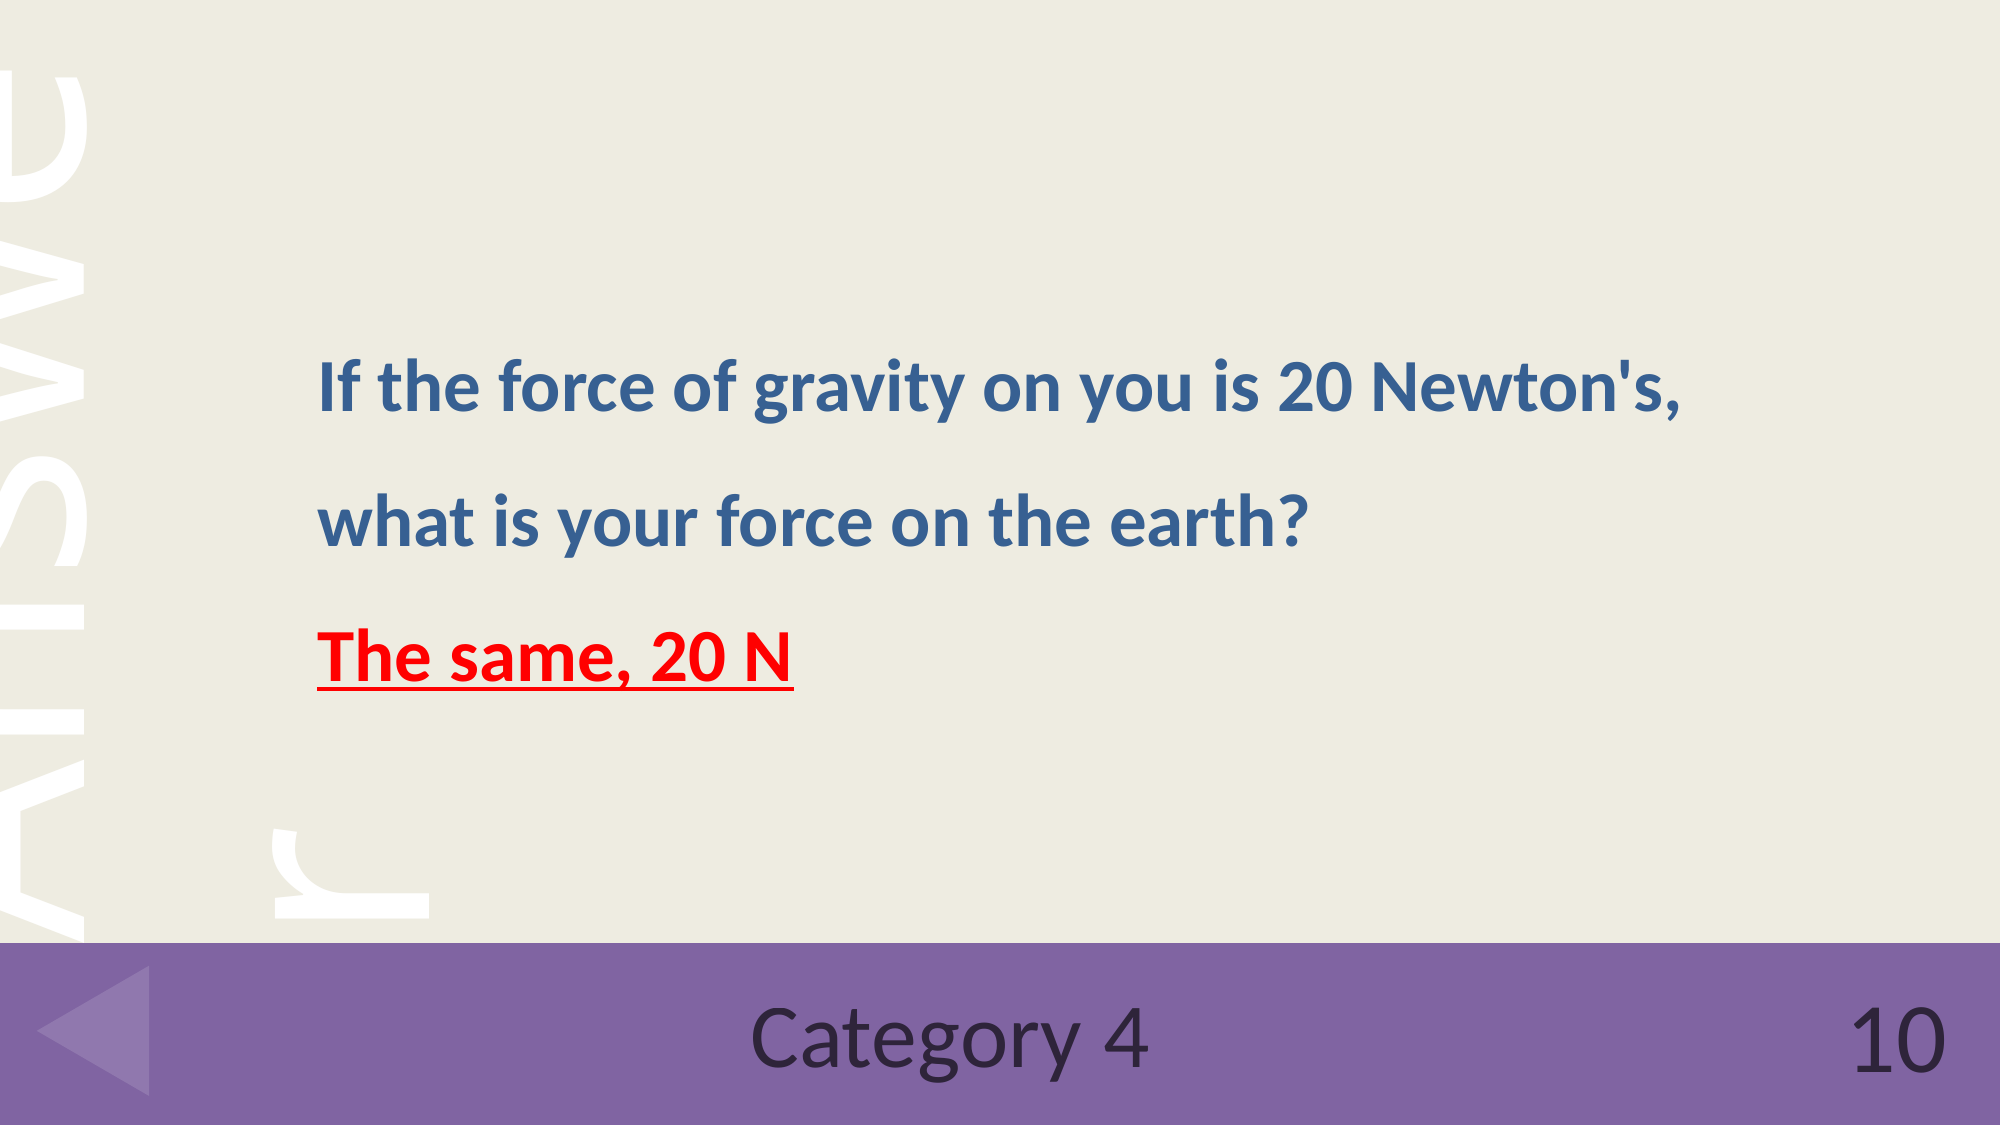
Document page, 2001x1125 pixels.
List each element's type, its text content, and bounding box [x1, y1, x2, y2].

title Category 4 [50, 937, 1850, 1125]
list 10 [1850, 967, 1963, 1097]
list If the force of gravity on you is 20 Newton's, what is your force on the earth? The same, 20 N [302, 138, 1850, 850]
